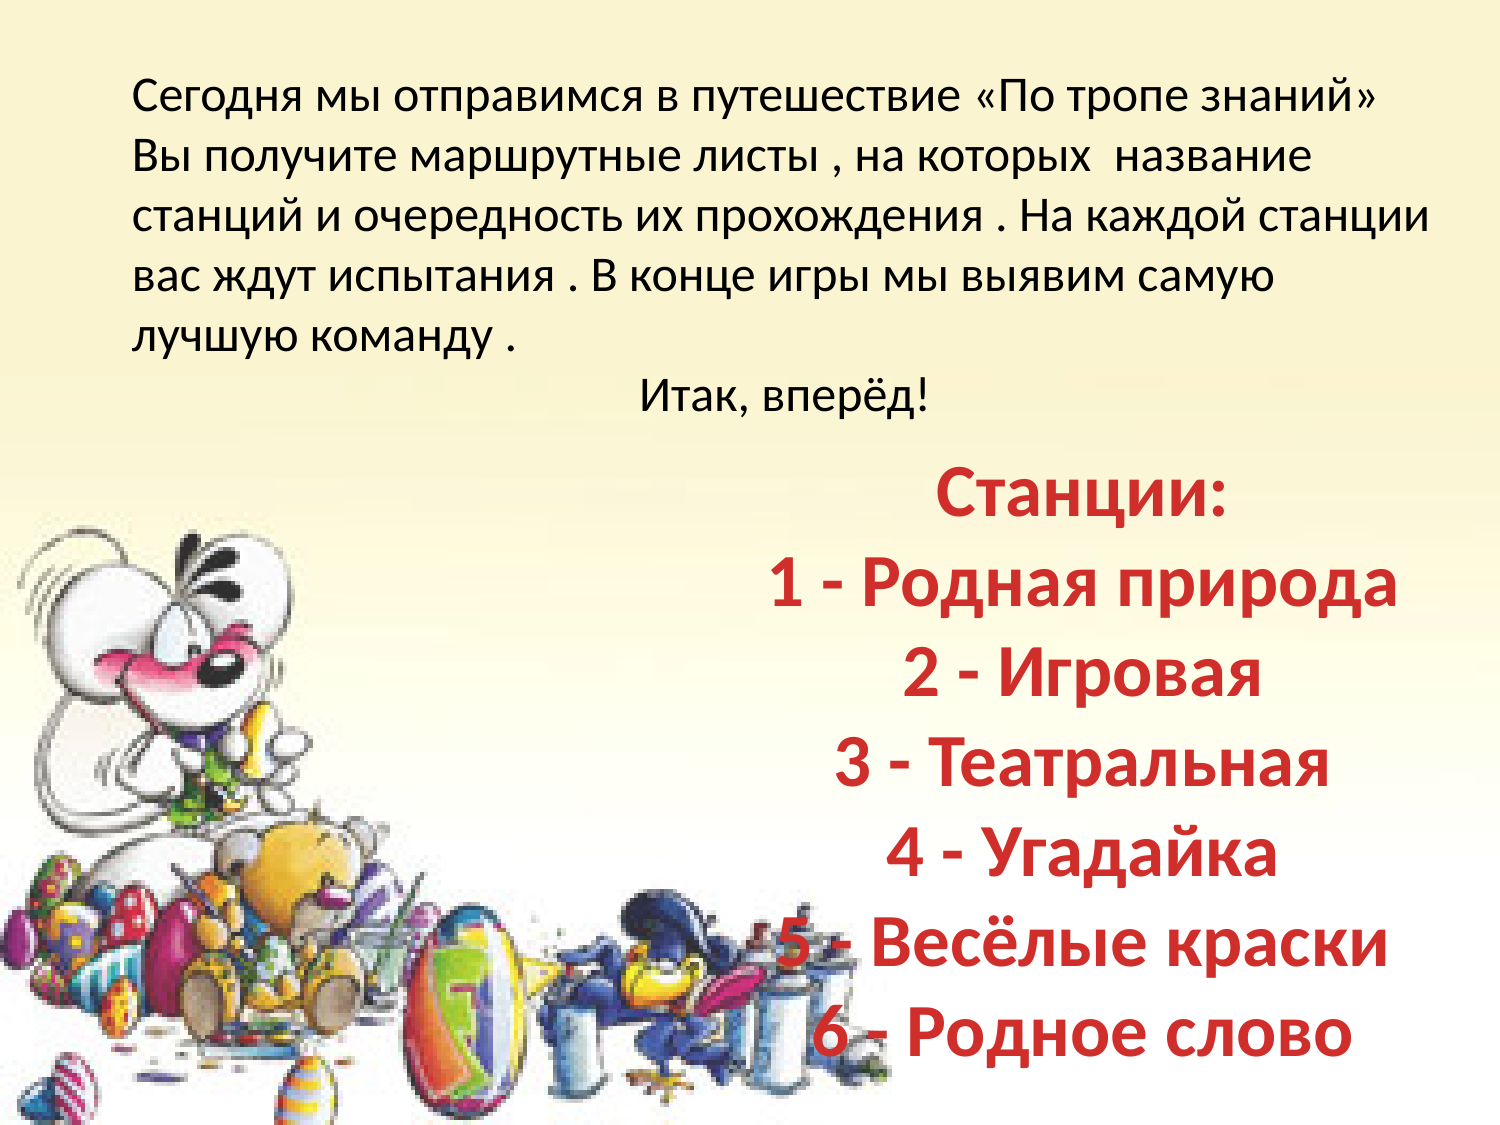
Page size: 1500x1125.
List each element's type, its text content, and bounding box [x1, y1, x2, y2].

text_box 5. В золотой клубочек Спрятался комочек. [0, 0, 1500, 1125]
text_box Сегодня мы отправимся в путешествие «По тропе знаний» Вы получите маршрутные листы , на которых название станций и очередность их прохождения . На каждой станции вас ждут испытания . В конце игры мы выявим самую лучшую команду . Итак, вперёд! [117, 54, 1453, 430]
text_box Станции: 1 - Родная природа 2 - Игровая 3 - Театральная 4 - Угадайка 5 - Весёлые краски 6 - Родное слово [751, 433, 1416, 1079]
